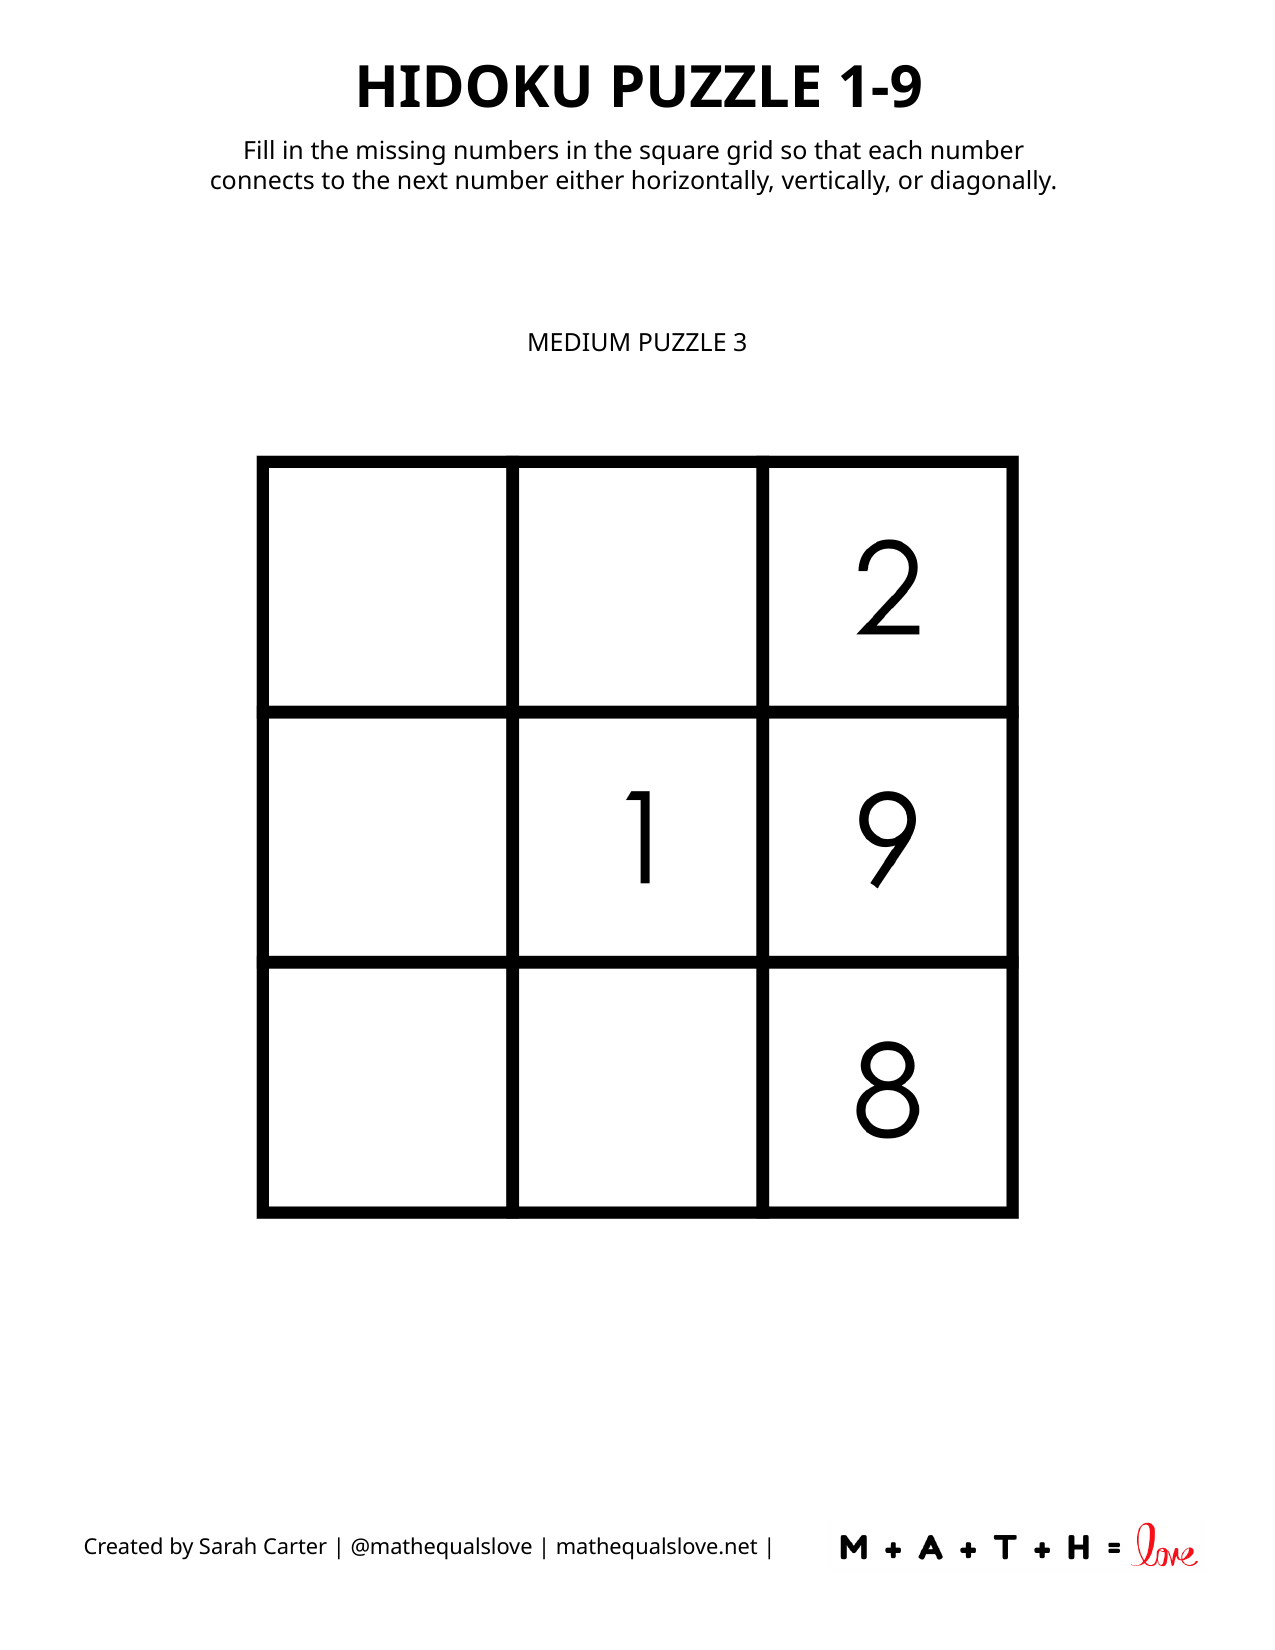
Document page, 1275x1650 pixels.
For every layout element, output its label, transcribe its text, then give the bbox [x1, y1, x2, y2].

text_box Fill in the missing numbers in the square grid so that each number connects to the next number either horizontally, vertically, or diagonally. [0, 127, 1275, 199]
text_box HIDOKU PUZZLE 1-9 [66, 41, 1211, 127]
picture [826, 1520, 1207, 1572]
text_box Created by Sarah Carter | @mathequalslove | mathequalslove.net | [68, 1525, 826, 1566]
picture [0, 199, 1275, 1476]
